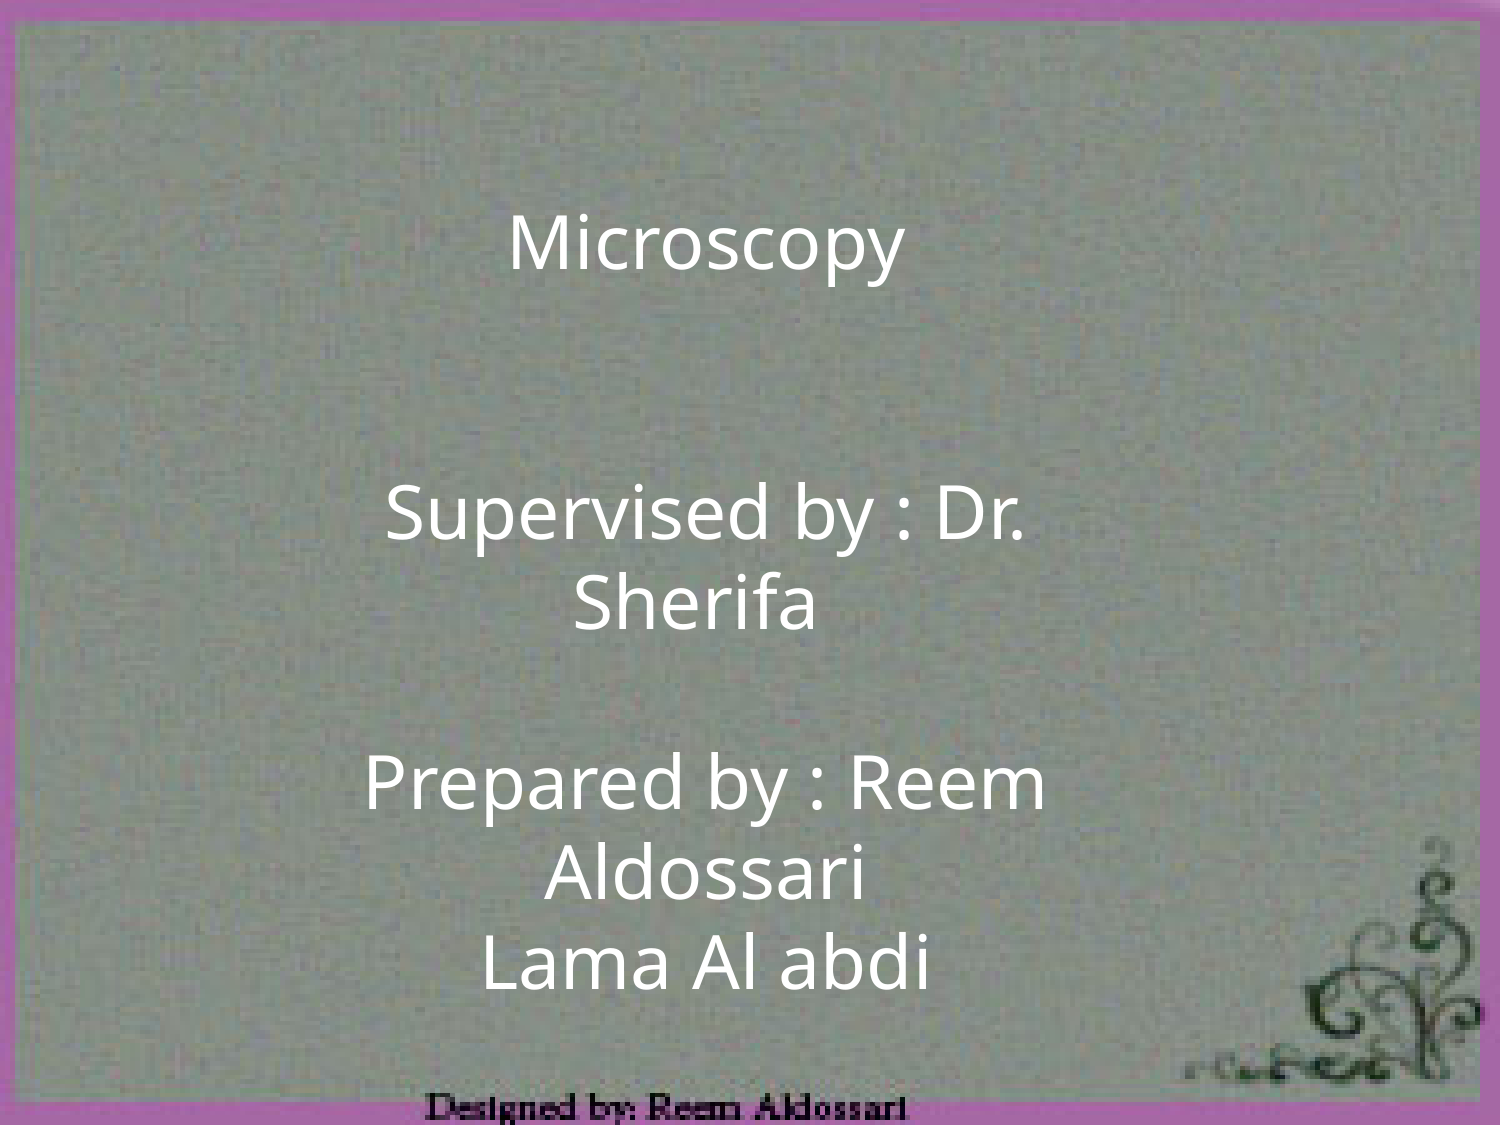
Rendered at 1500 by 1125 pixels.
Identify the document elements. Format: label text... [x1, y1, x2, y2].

picture [0, 0, 1500, 1125]
text_box Microscopy Supervised by : Dr. Sherifa Prepared by : Reem Aldossari Lama Al abdi [262, 187, 1150, 1103]
